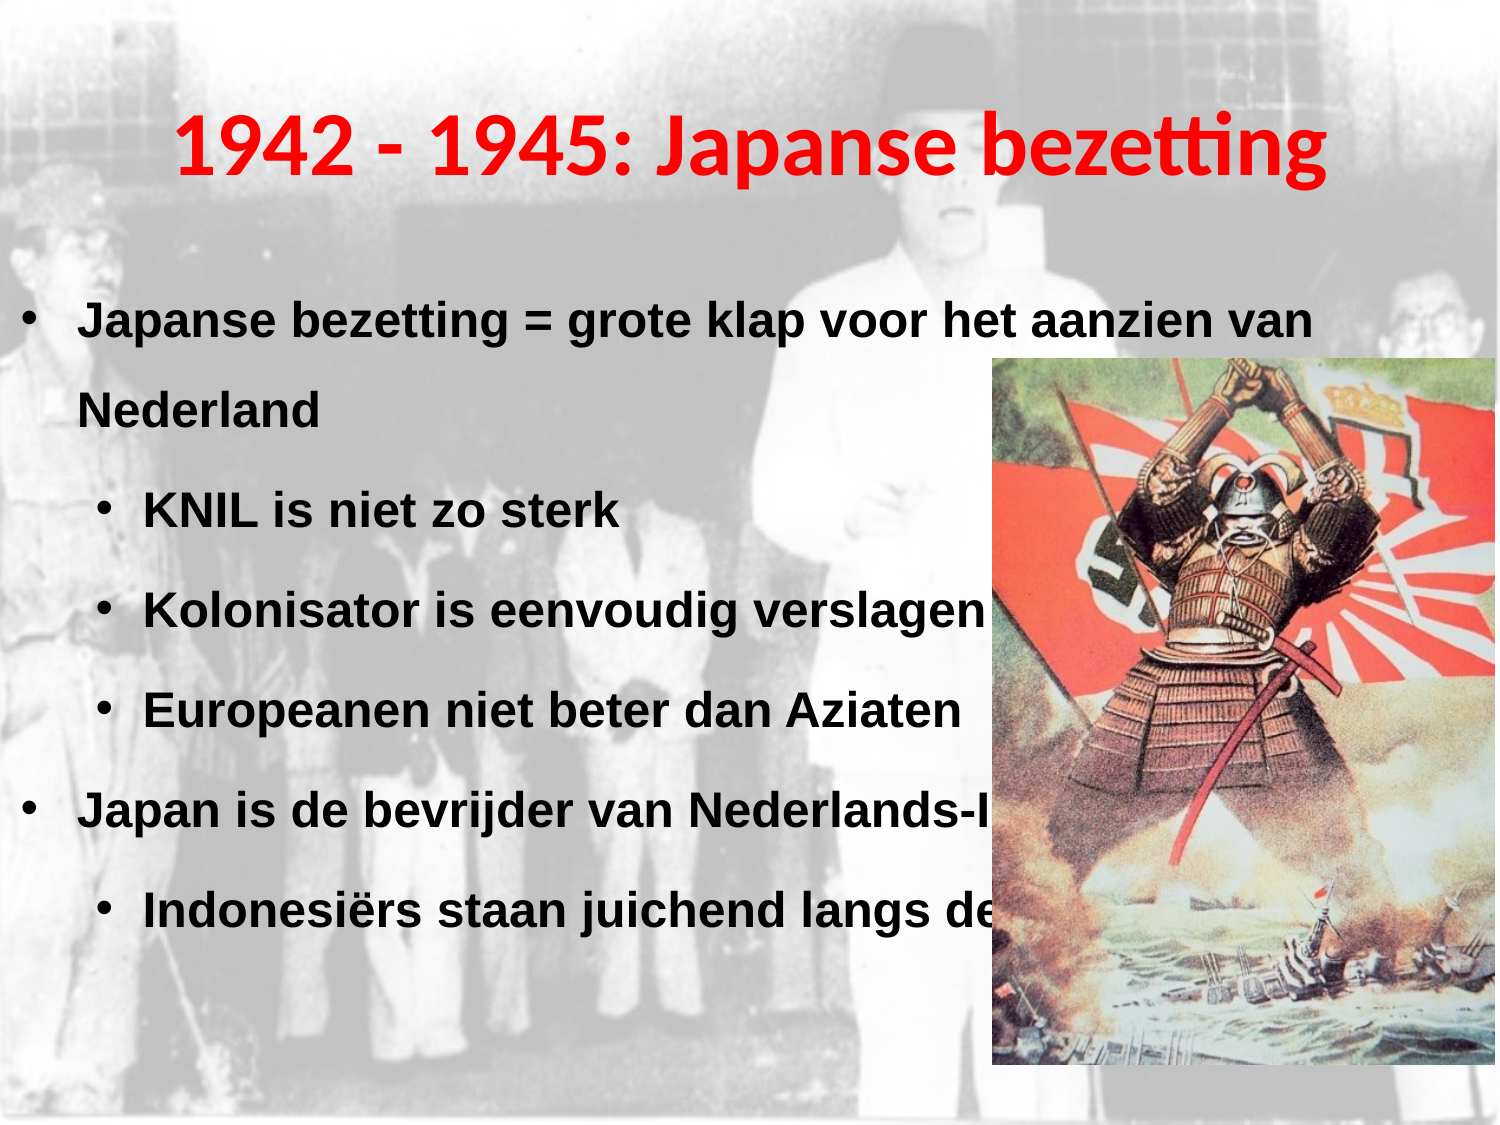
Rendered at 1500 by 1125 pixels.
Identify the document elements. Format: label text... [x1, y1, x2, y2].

title 1942 - 1945: Japanse bezetting [75, 45, 1425, 233]
picture [992, 358, 1495, 1066]
text_box Japanse bezetting = grote klap voor het aanzien van Nederland KNIL is niet zo sterk Kolonisator is eenvoudig verslagen Europeanen niet beter dan Aziaten Japan is de bevrijder van Nederlands-Indië aan Indonesiërs staan juichend langs de weg [5, 249, 1419, 1083]
